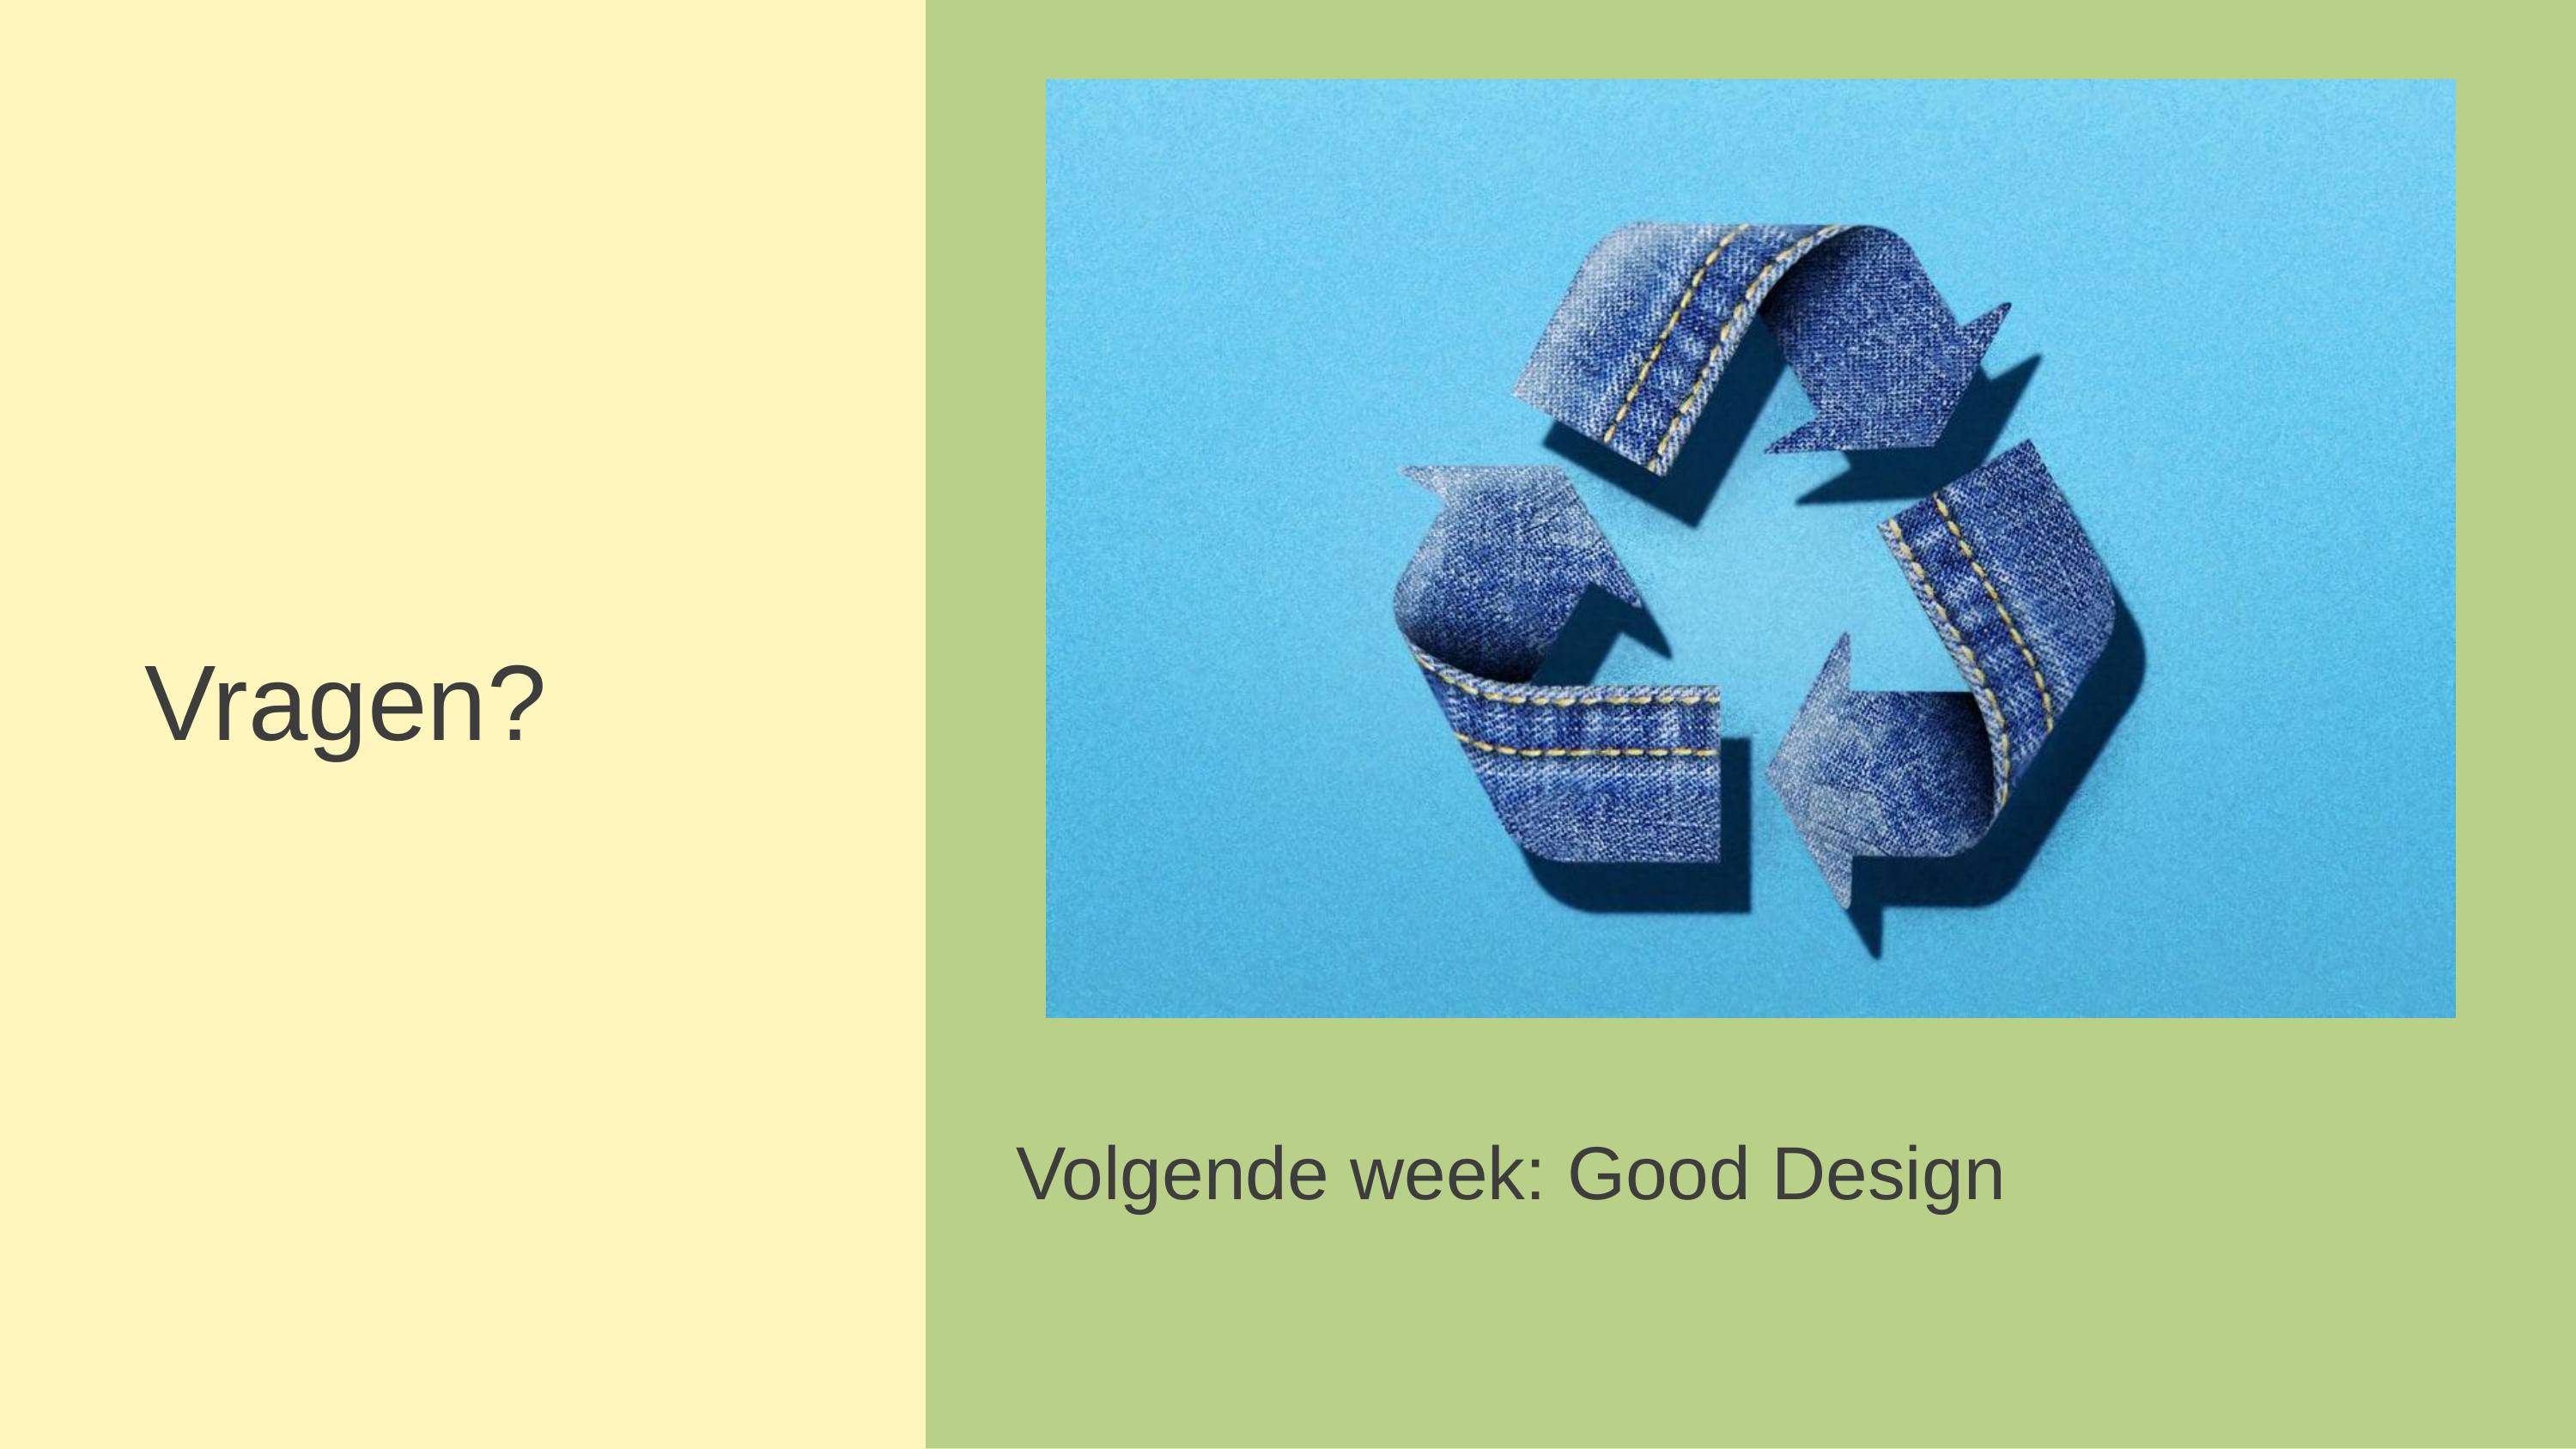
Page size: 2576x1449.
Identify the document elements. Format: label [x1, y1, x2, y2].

picture [1046, 78, 2456, 1019]
text_box [926, 0, 2576, 1449]
text_box [144, 594, 756, 852]
text_box [1016, 1096, 2528, 1449]
